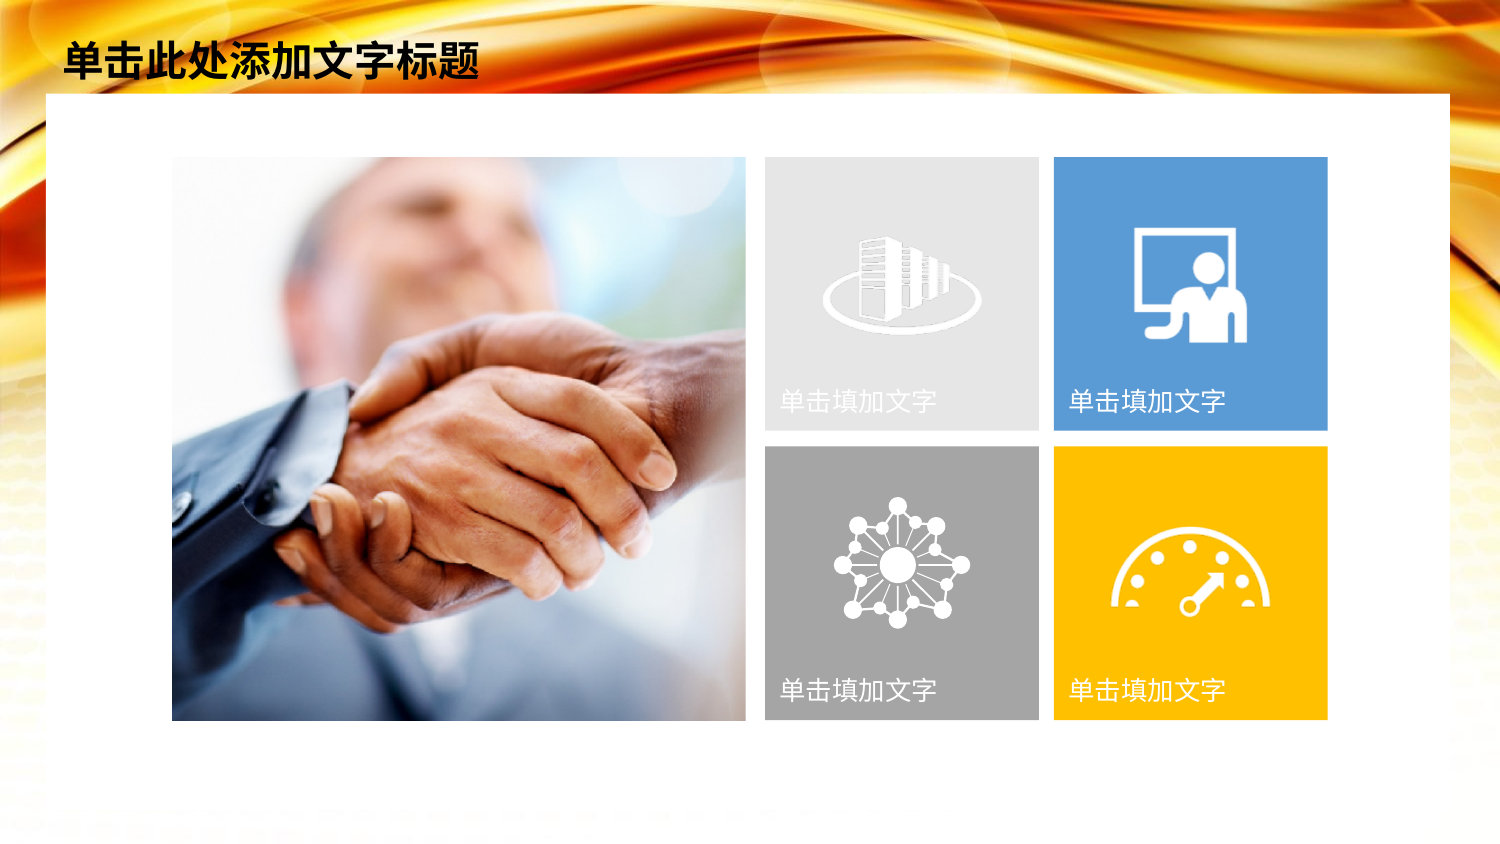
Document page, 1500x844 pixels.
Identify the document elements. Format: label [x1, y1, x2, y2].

text_box [1053, 157, 1328, 431]
text_box [765, 446, 1039, 721]
picture [0, 0, 1500, 844]
text_box [765, 157, 1039, 431]
text_box [1053, 446, 1328, 721]
